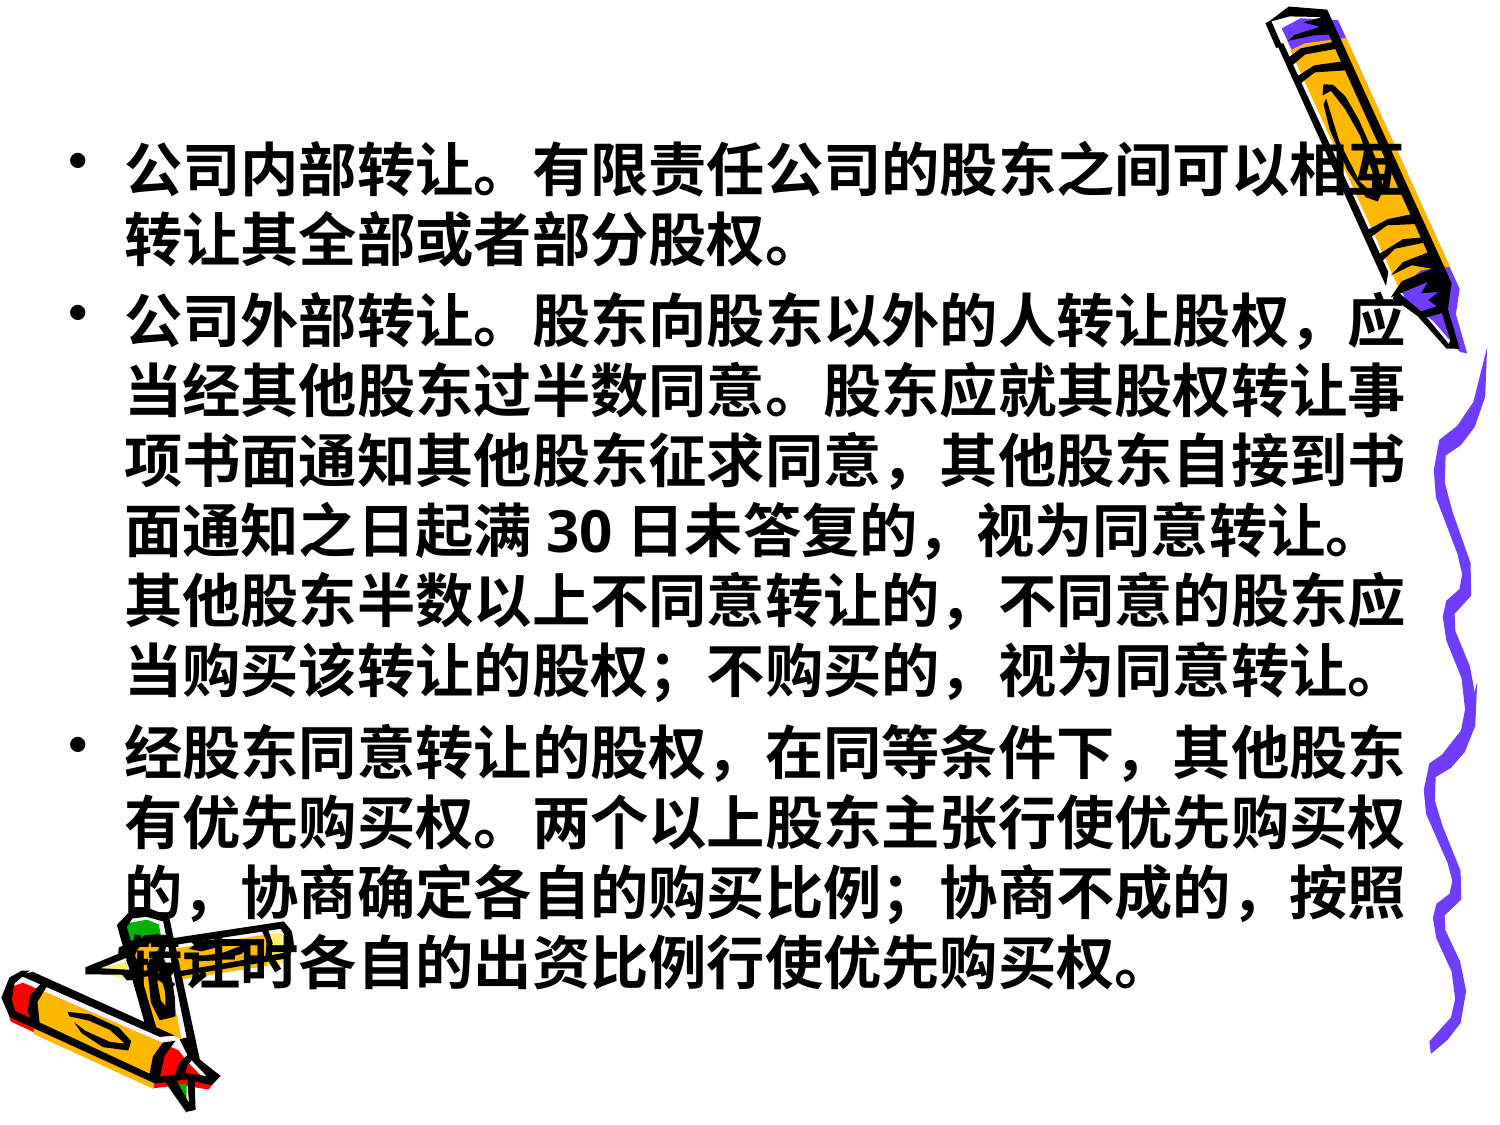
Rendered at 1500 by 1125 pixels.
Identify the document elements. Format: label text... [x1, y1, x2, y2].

list 公司内部转让。有限责任公司的股东之间可以相互转让其全部或者部分股权。 公司外部转让。股东向股东以外的人转让股权，应当经其他股东过半数同意。股东应就其股权转让事项书面通知其他股东征求同意，其他股东自接到书面通知之日起满30日未答复的，视为同意转让。其他股东半数以上不同意转让的，不同意的股东应当购买该转让的股权；不购买的，视为同意转让。 经股东同意转让的股权，在同等条件下，其他股东有优先购买权。两个以上股东主张行使优先购买权的，协商确定各自的购买比例；协商不成的，按照转让时各自的出资比例行使优先购买权。 [52, 125, 1455, 1036]
